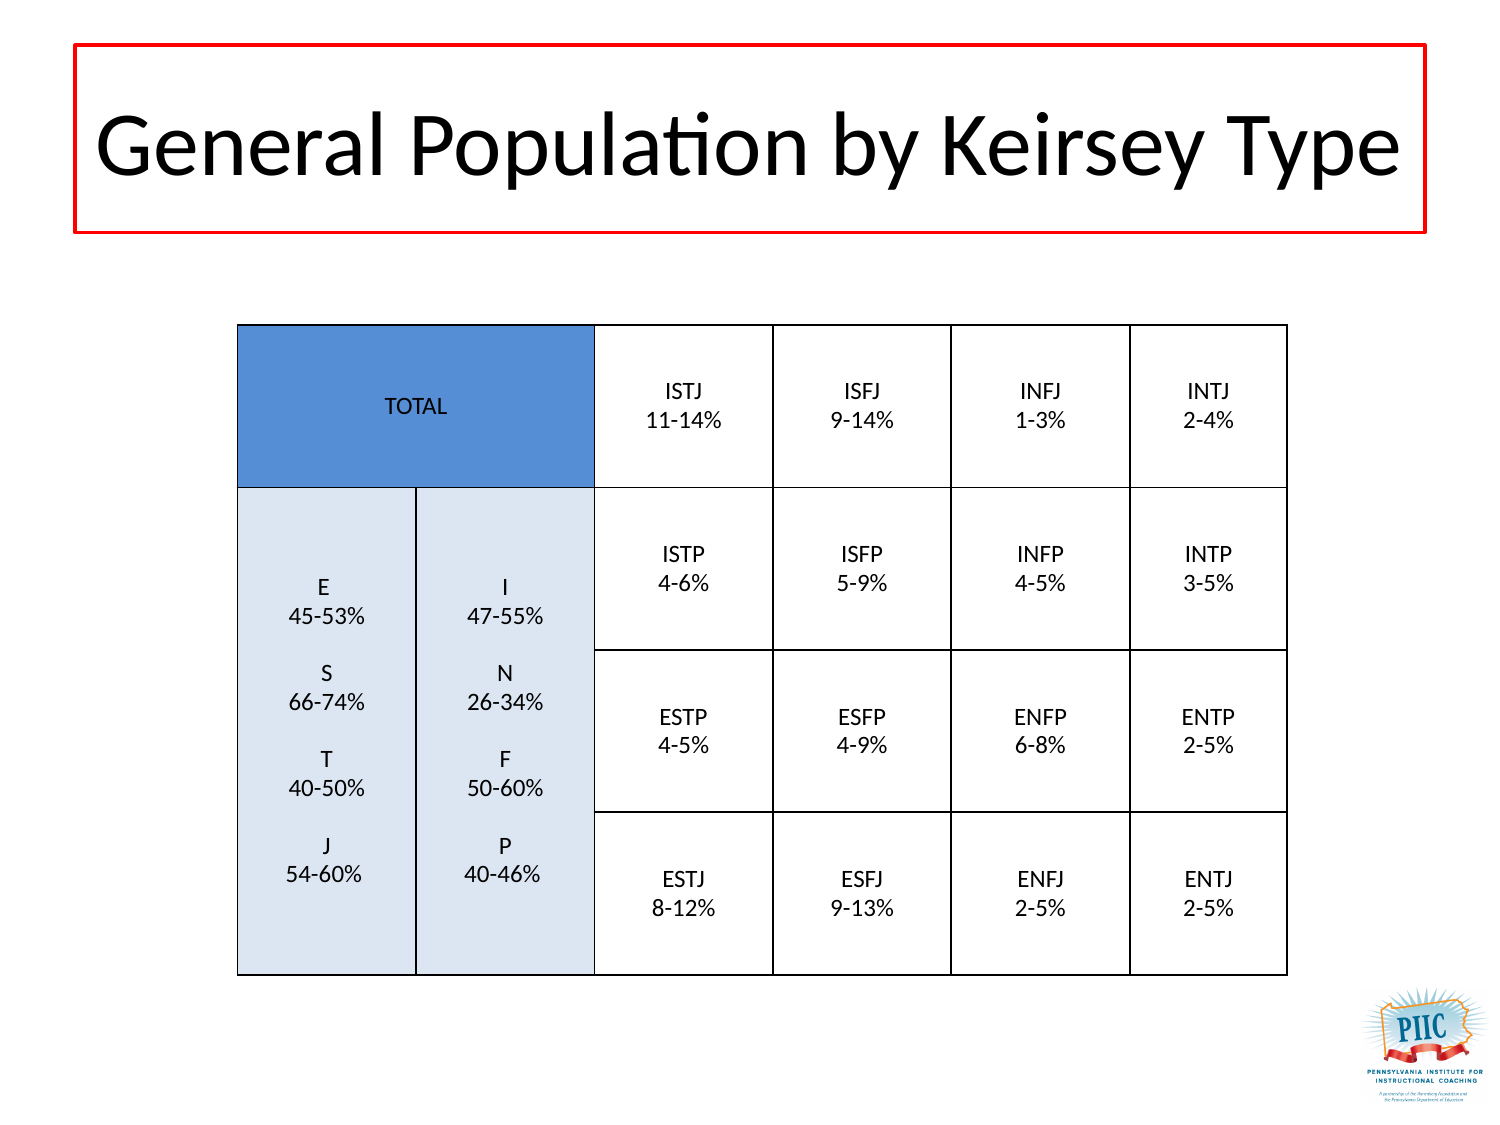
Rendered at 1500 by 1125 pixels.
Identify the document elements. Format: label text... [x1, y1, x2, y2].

title General Population by Keirsey Type [75, 45, 1425, 233]
table_cell INTP 3-5% [1131, 488, 1286, 649]
table_header ISFJ 9-14% [774, 326, 950, 487]
table_cell ENFJ 2-5% [952, 813, 1129, 974]
table_header INFJ 1-3% [952, 326, 1129, 487]
table_cell ENTP 2-5% [1131, 651, 1286, 811]
table_cell INFP 4-5% [952, 488, 1129, 649]
table_cell I 47-55% N 26-34% F 50-60% P 40-46% [417, 488, 594, 974]
table_cell ENTJ 2-5% [1131, 813, 1286, 974]
table_cell ISFP 5-9% [774, 488, 950, 649]
picture [1360, 987, 1489, 1104]
table_cell ESFP 4-9% [774, 651, 950, 811]
table_header ISTJ 11-14% [595, 326, 772, 487]
table_cell ENFP 6-8% [952, 651, 1129, 811]
table_header INTJ 2-4% [1131, 326, 1286, 487]
table_cell ISTP 4-6% [595, 488, 772, 649]
table_cell ESTJ 8-12% [595, 813, 772, 974]
table_cell E 45-53% S 66-74% T 40-50% J 54-60% [238, 488, 415, 974]
table_cell ESTP 4-5% [595, 651, 772, 811]
table_header TOTAL [238, 326, 594, 487]
table_cell ESFJ 9-13% [774, 813, 950, 974]
